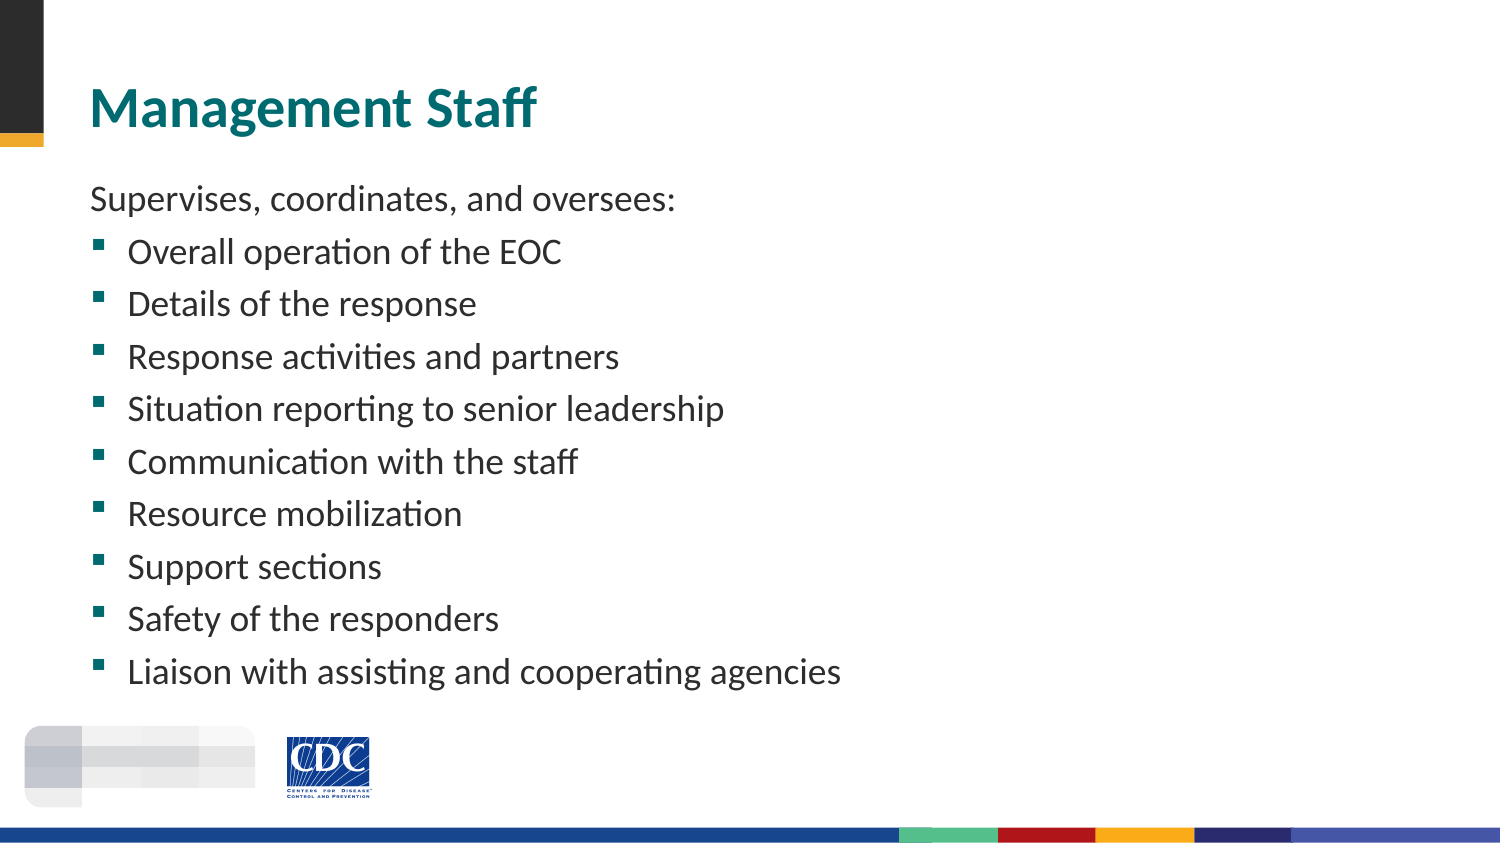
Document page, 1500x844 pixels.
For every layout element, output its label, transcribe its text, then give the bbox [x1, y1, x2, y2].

title Management Staff [75, 33, 1425, 147]
picture [287, 737, 372, 798]
list Supervises, coordinates, and oversees: Overall operation of the EOC Details of the response Response activities and partners Situation reporting to senior leadership Communication with the staff Resource mobilization Support sections Safety of the responders Liaison with assisting and cooperating agencies [75, 166, 1414, 715]
